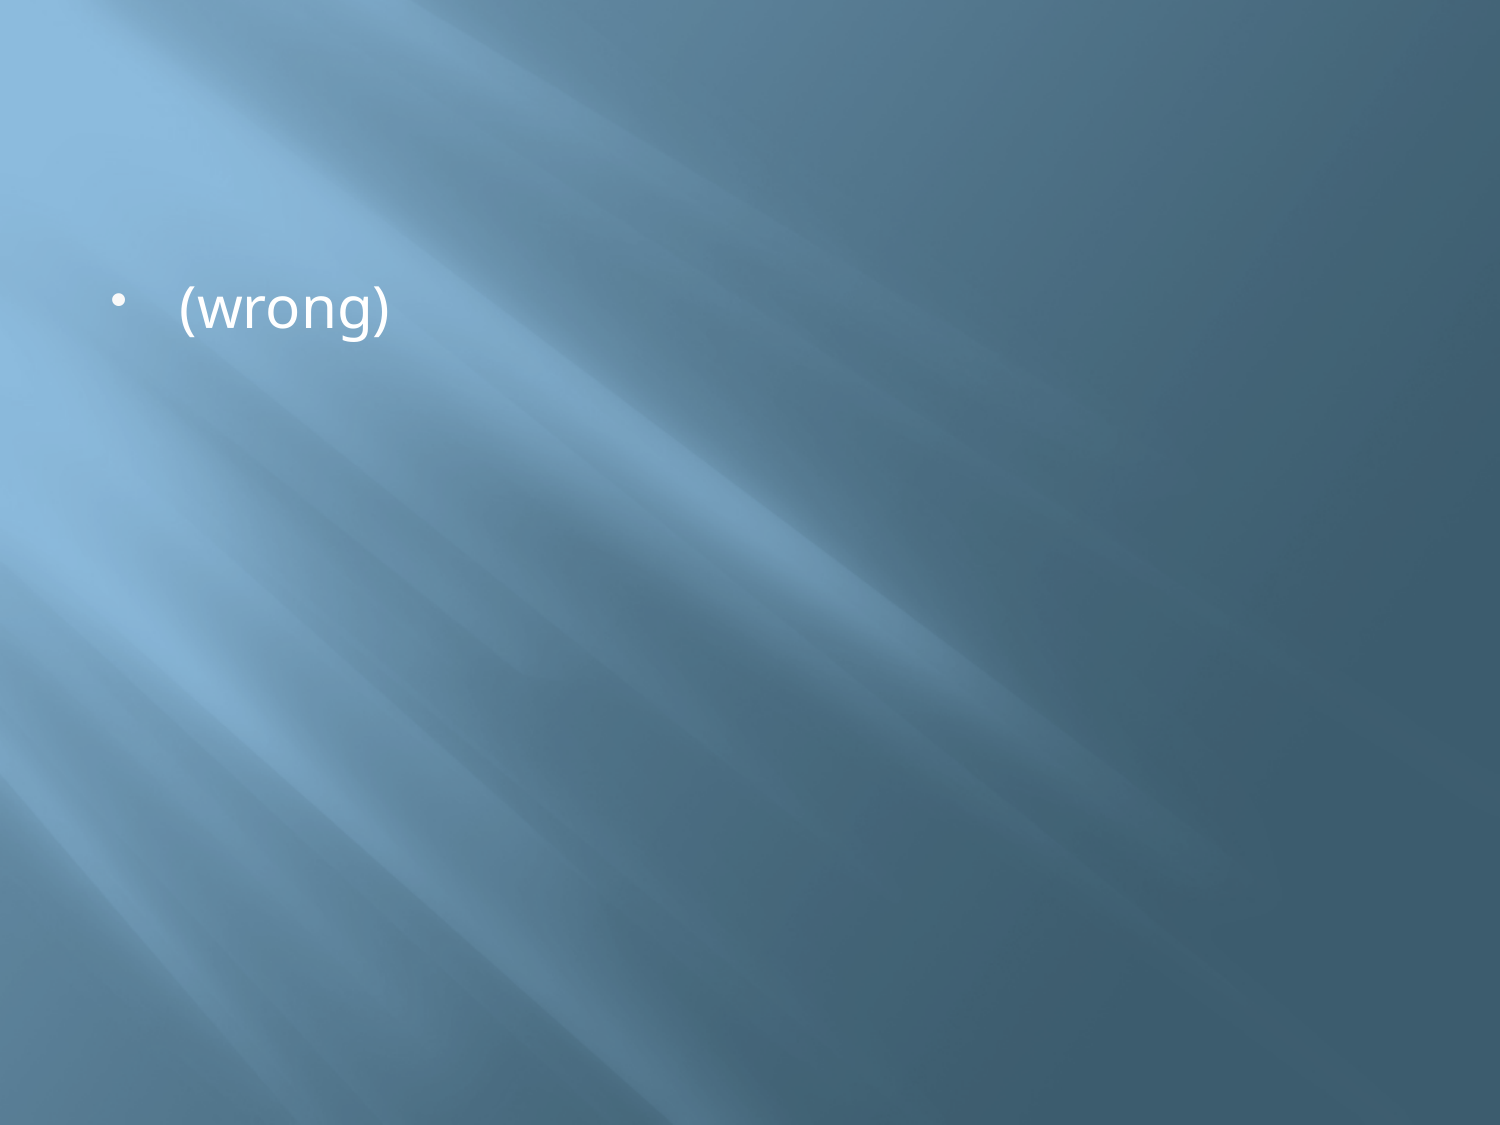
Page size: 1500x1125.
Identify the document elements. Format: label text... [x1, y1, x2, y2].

list (wrong) [75, 262, 1425, 1035]
